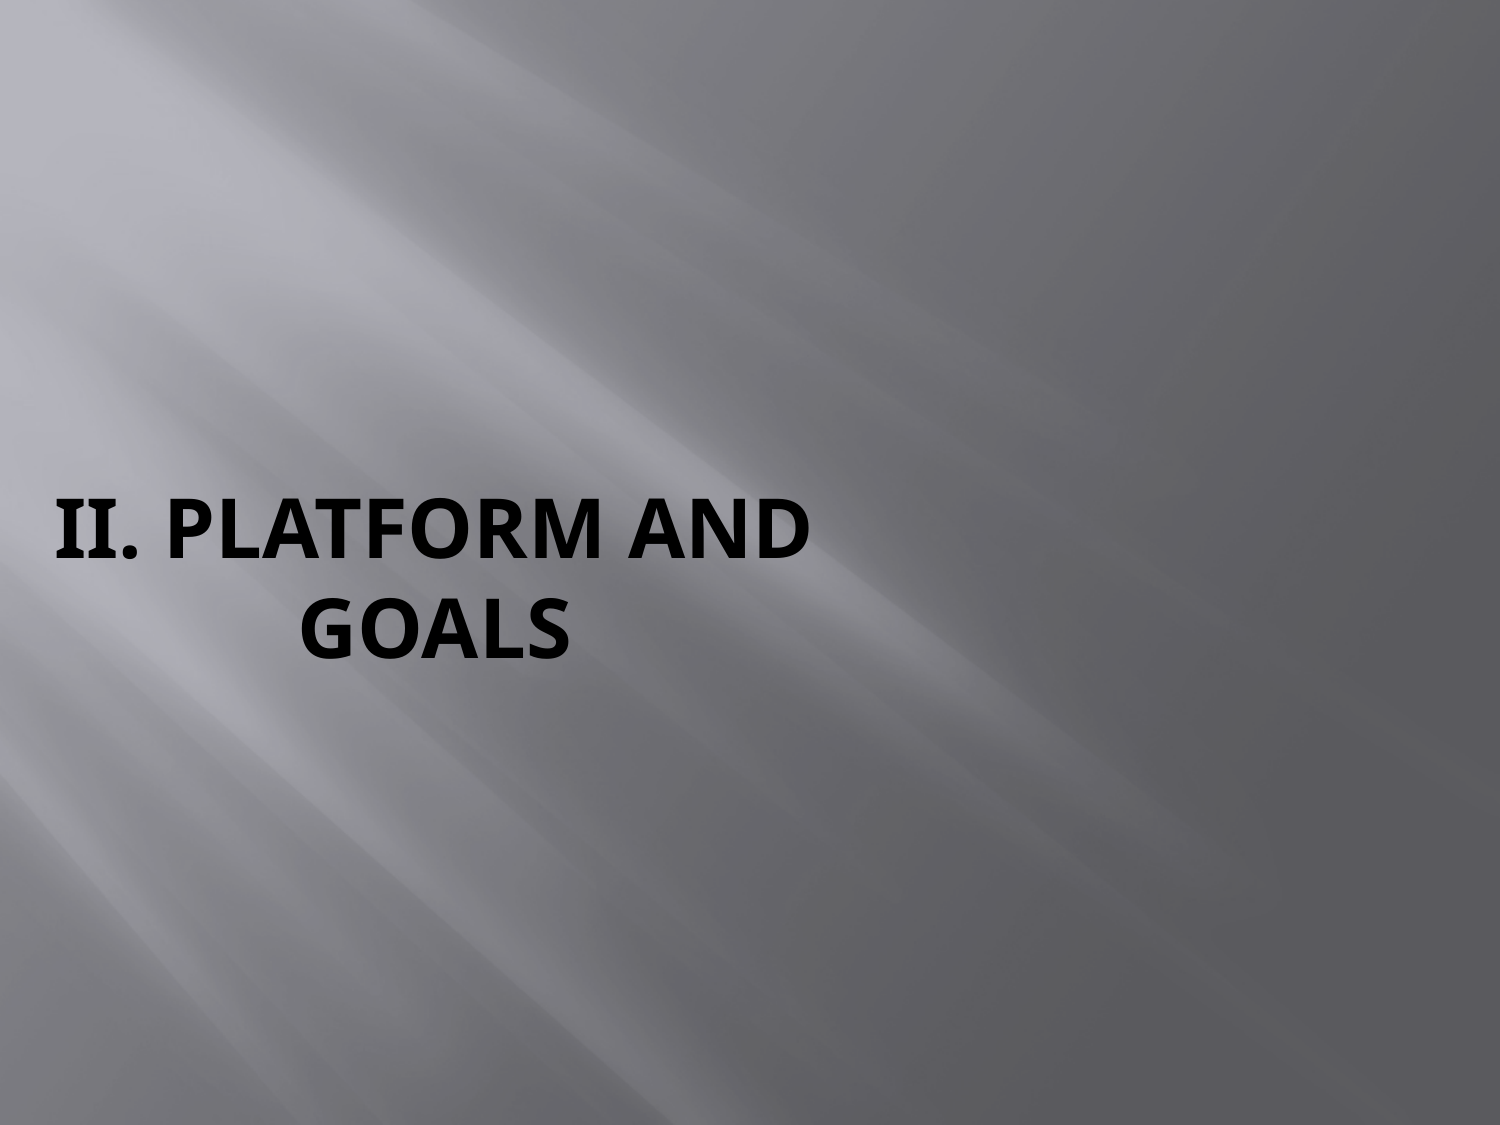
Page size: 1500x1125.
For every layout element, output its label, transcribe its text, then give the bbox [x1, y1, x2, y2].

title II. Platform and Goals [24, 474, 845, 675]
